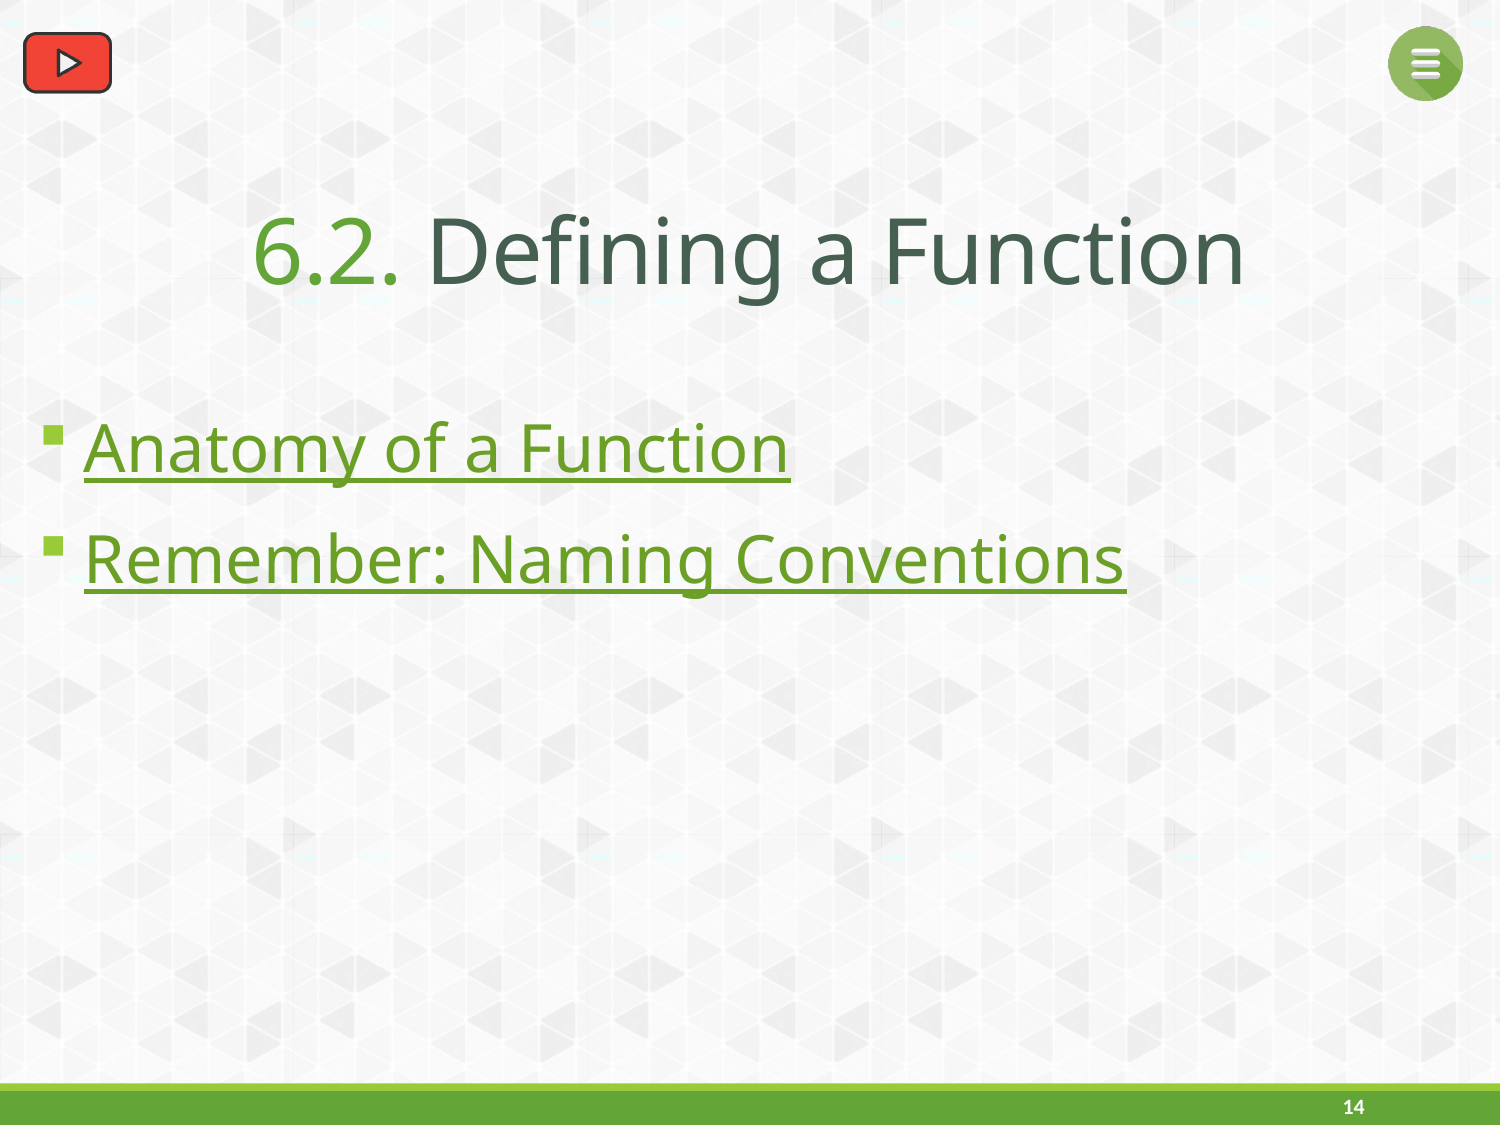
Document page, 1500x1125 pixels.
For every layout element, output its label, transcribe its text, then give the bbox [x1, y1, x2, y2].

title 6.2. Defining a Function [23, 112, 1476, 399]
list Anatomy of a Function Remember: Naming Conventions [23, 399, 1476, 1078]
picture [0, 0, 1500, 1083]
slide_number 14 [1218, 1090, 1380, 1121]
